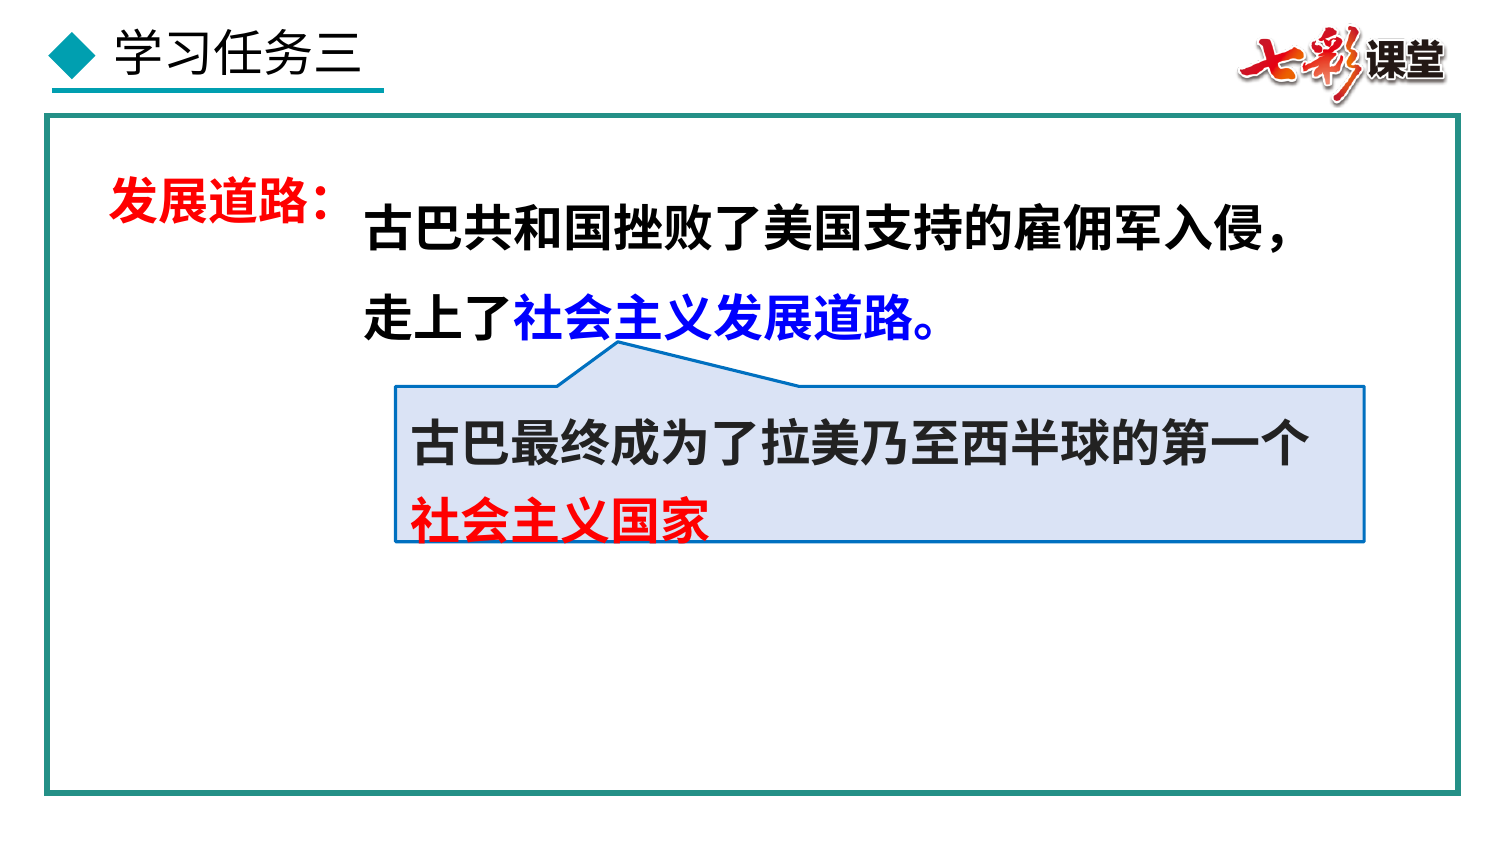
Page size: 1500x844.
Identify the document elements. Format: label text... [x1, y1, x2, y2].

text_box 古巴共和国挫败了美国支持的雇佣军入侵，走上了社会主义发展道路。 [348, 158, 1365, 354]
text_box 古巴最终成为了拉美乃至西半球的第一个社会主义国家 [395, 341, 1365, 542]
picture [1234, 20, 1451, 108]
text_box 发展道路： [93, 161, 348, 237]
